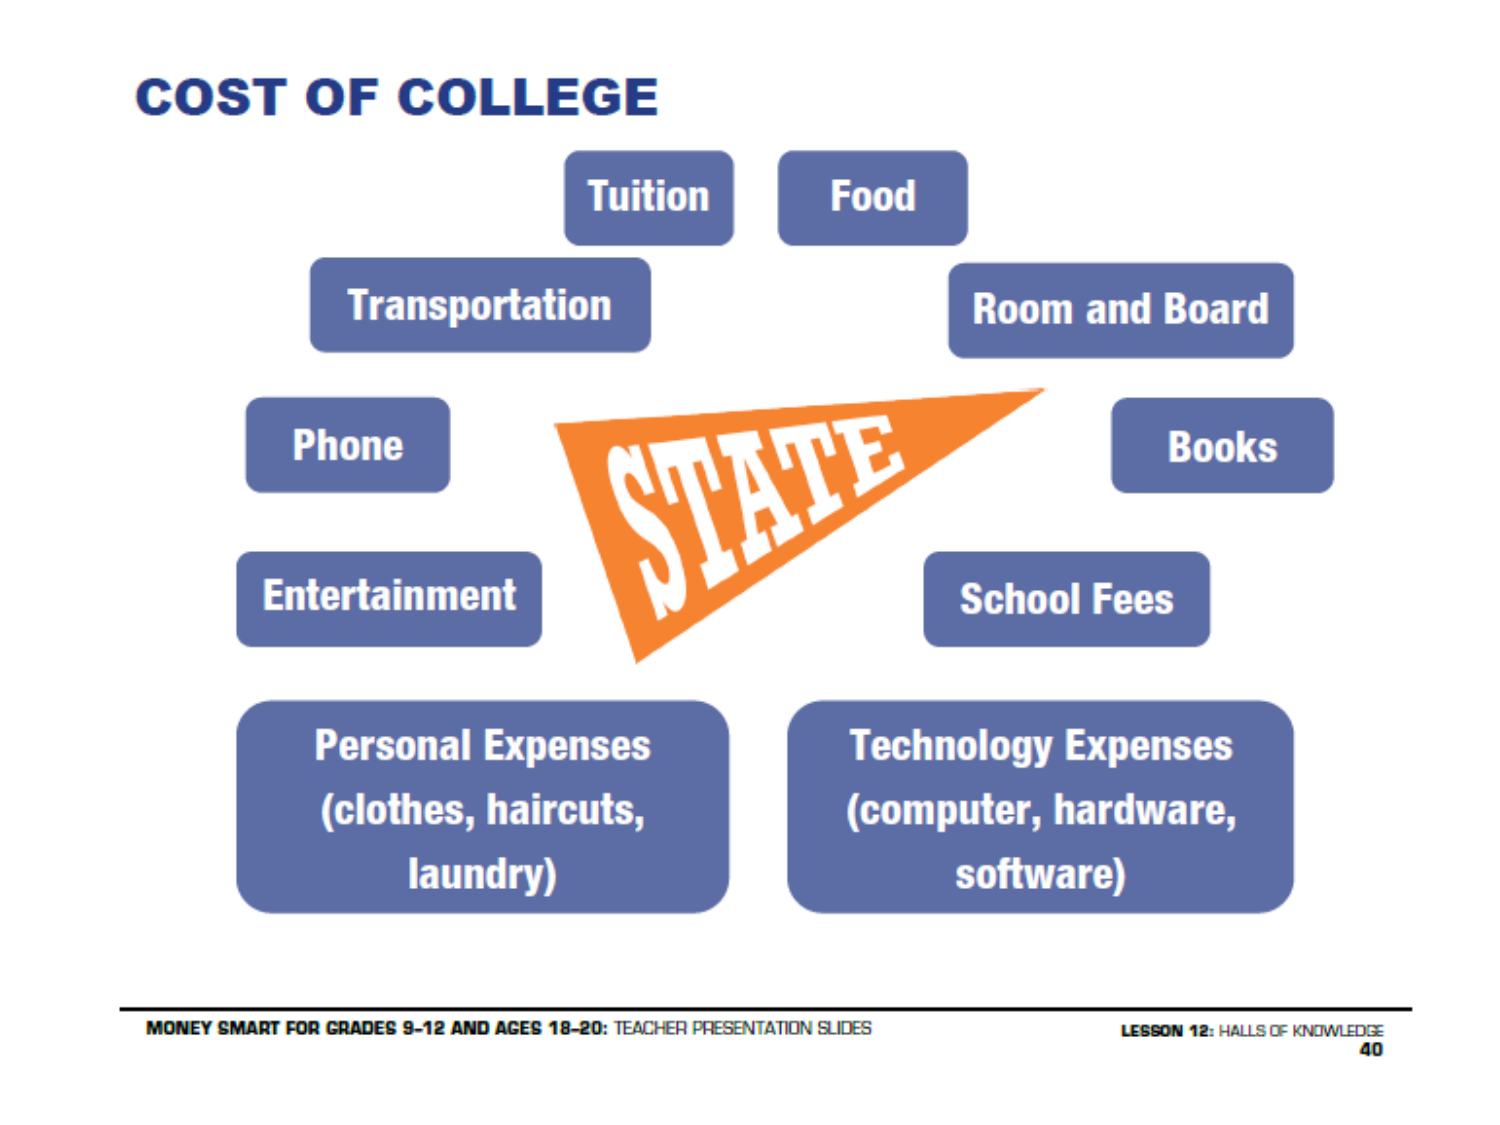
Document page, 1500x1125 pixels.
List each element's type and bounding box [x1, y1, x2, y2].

picture [87, 32, 1438, 1074]
